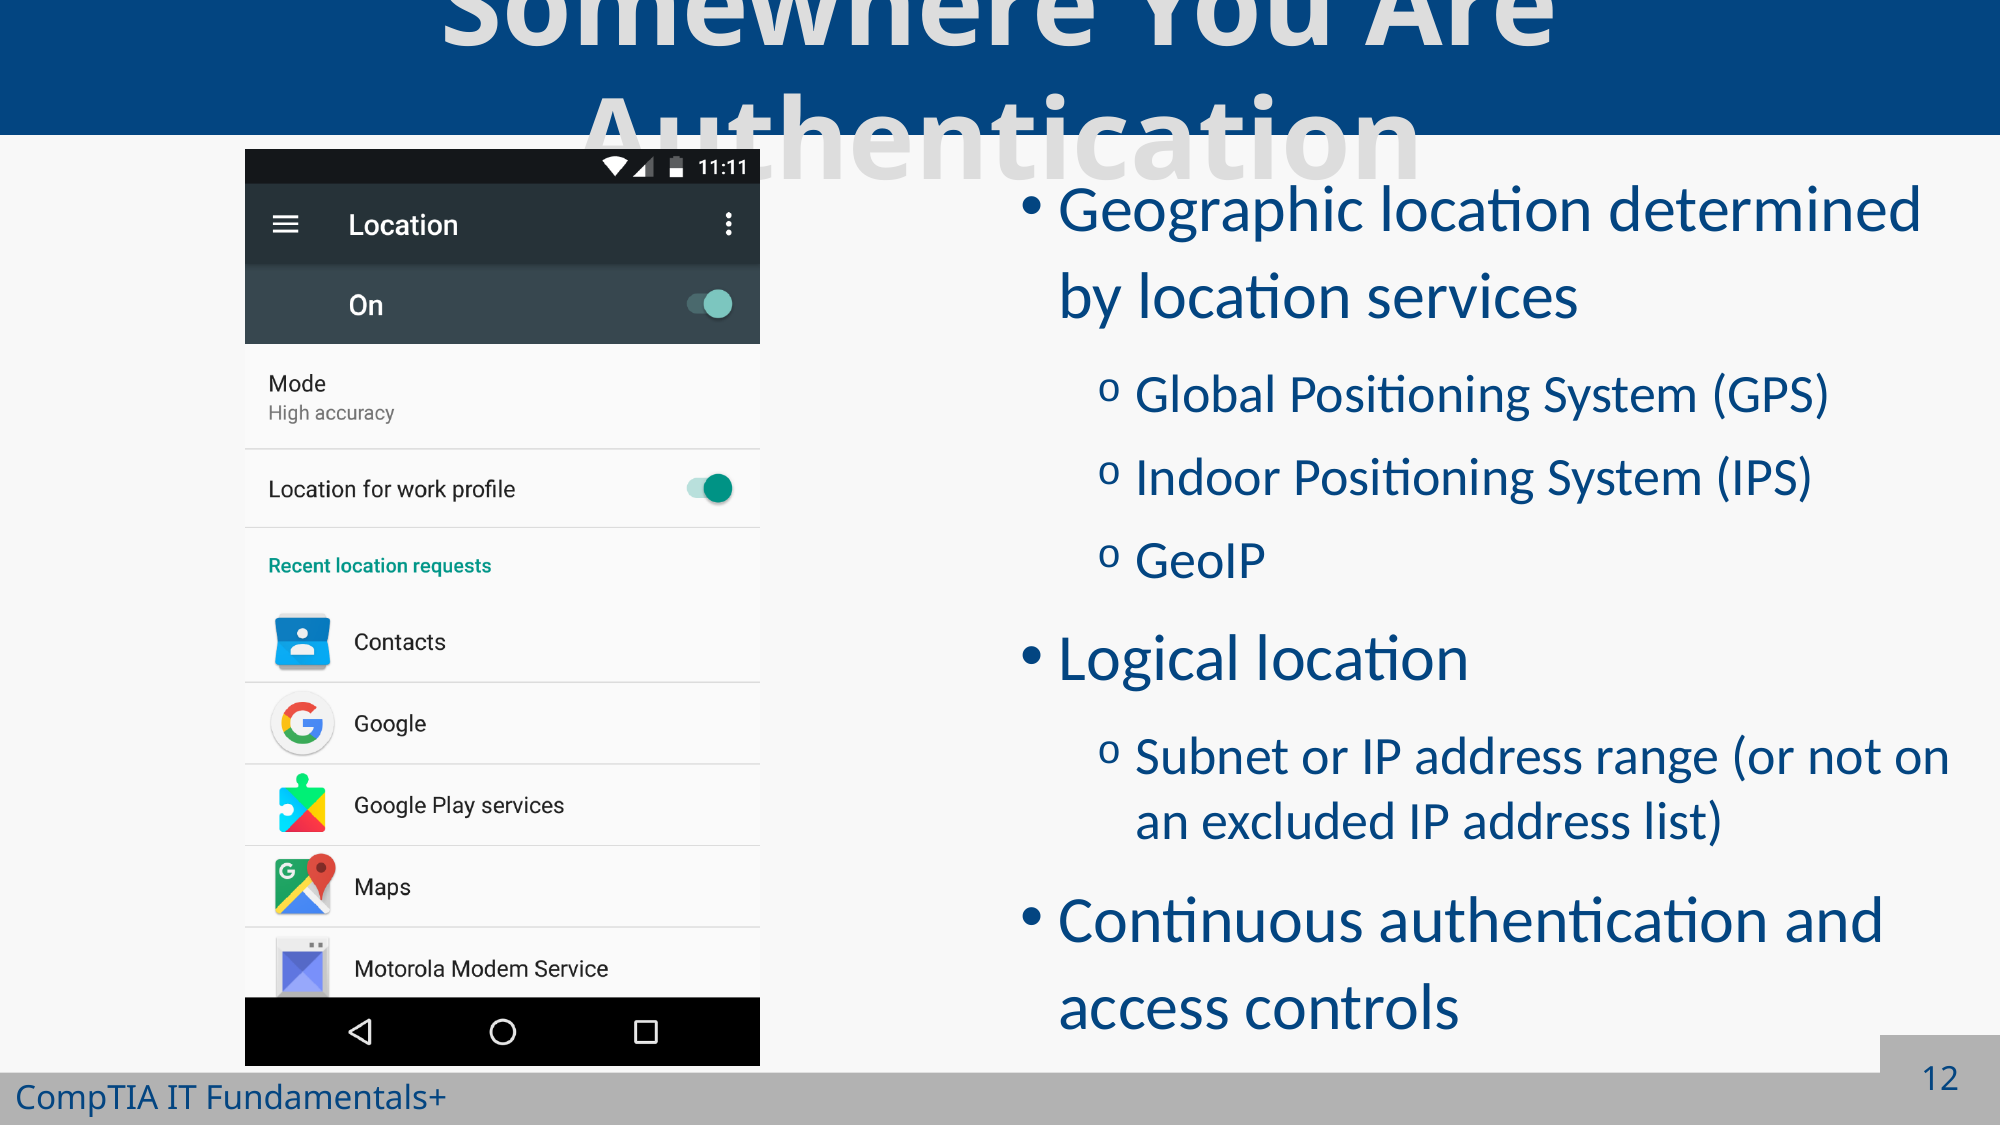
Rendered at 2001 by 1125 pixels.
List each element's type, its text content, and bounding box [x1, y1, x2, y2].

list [245, 149, 760, 1066]
title Somewhere You Are Authentication [0, 0, 2000, 135]
slide_number 12 [1880, 1035, 2000, 1125]
footer CompTIA IT Fundamentals+ [0, 1072, 1880, 1125]
list Geographic location determined by location services Global Positioning System (GPS) Indoor Positioning System (IPS) GeoIP Logical location Subnet or IP address range (or not on an excluded IP address list) Continuous authentication and access controls [1005, 149, 1980, 1065]
